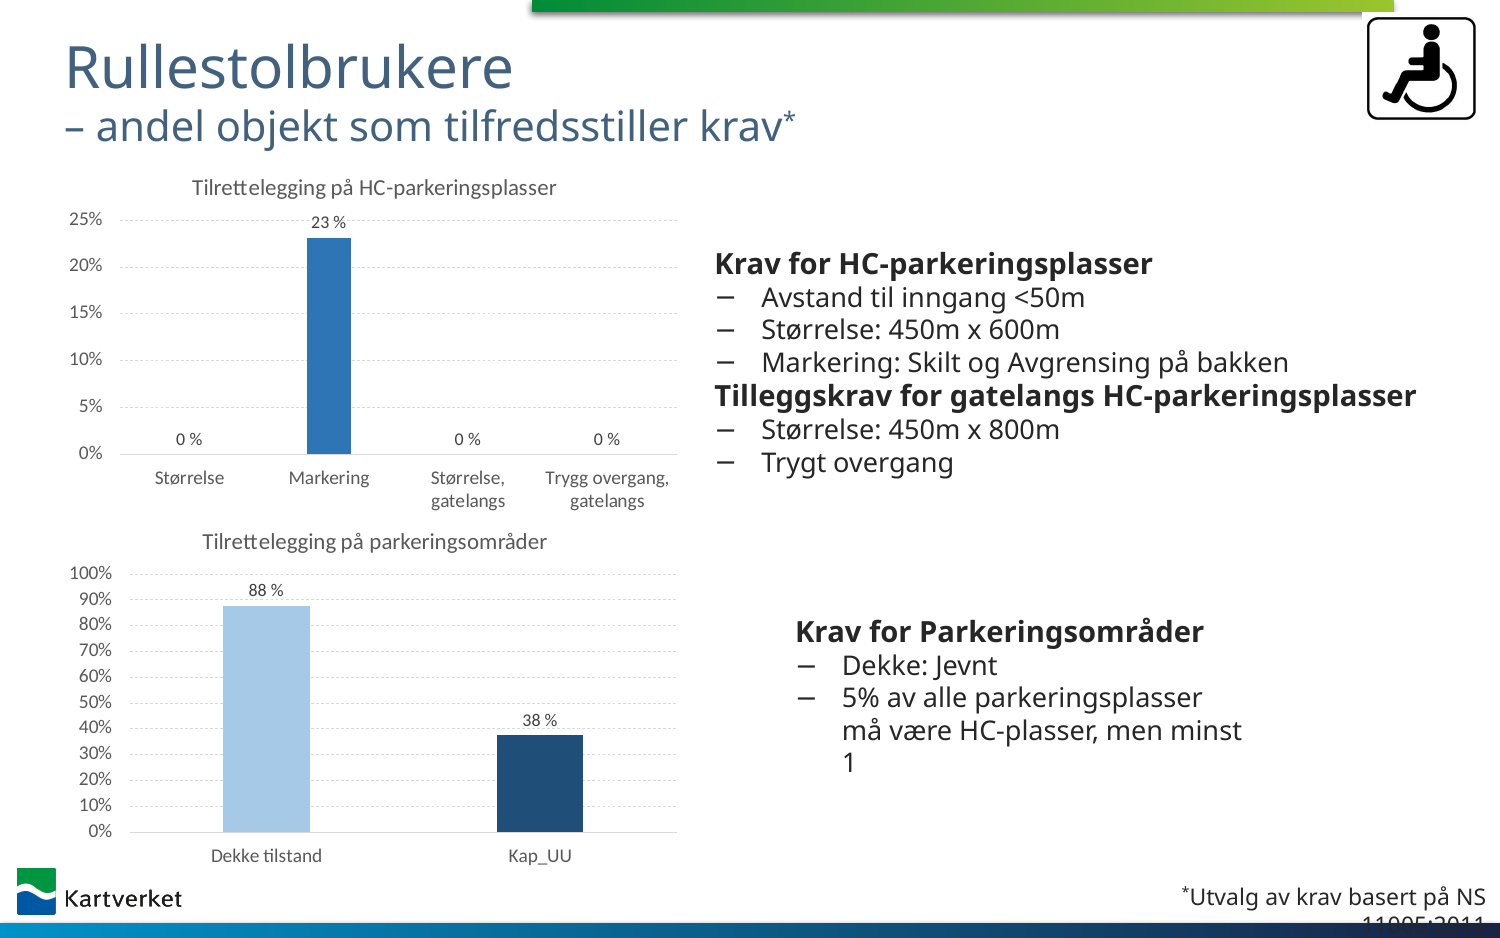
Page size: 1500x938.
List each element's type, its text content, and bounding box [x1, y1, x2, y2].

picture [1362, 12, 1481, 126]
picture [62, 166, 688, 519]
text_box Rullestolbrukere – andel objekt som tilfredsstiller krav* [49, 25, 1431, 158]
text_box *Utvalg av krav basert på NS 11005:2011 [1068, 873, 1500, 938]
text_box Krav for HC-parkeringsplasser Avstand til inngang <50m Størrelse: 450m x 600m Markering: Skilt og Avgrensing på bakken Tilleggskrav for gatelangs HC-parkeringsplasser Størrelse: 450m x 800m Trygt overgang [699, 237, 1433, 485]
picture [62, 520, 688, 874]
text_box Krav for Parkeringsområder Dekke: Jevnt 5% av alle parkeringsplasser må være HC-plasser, men minst 1 [780, 605, 1261, 786]
